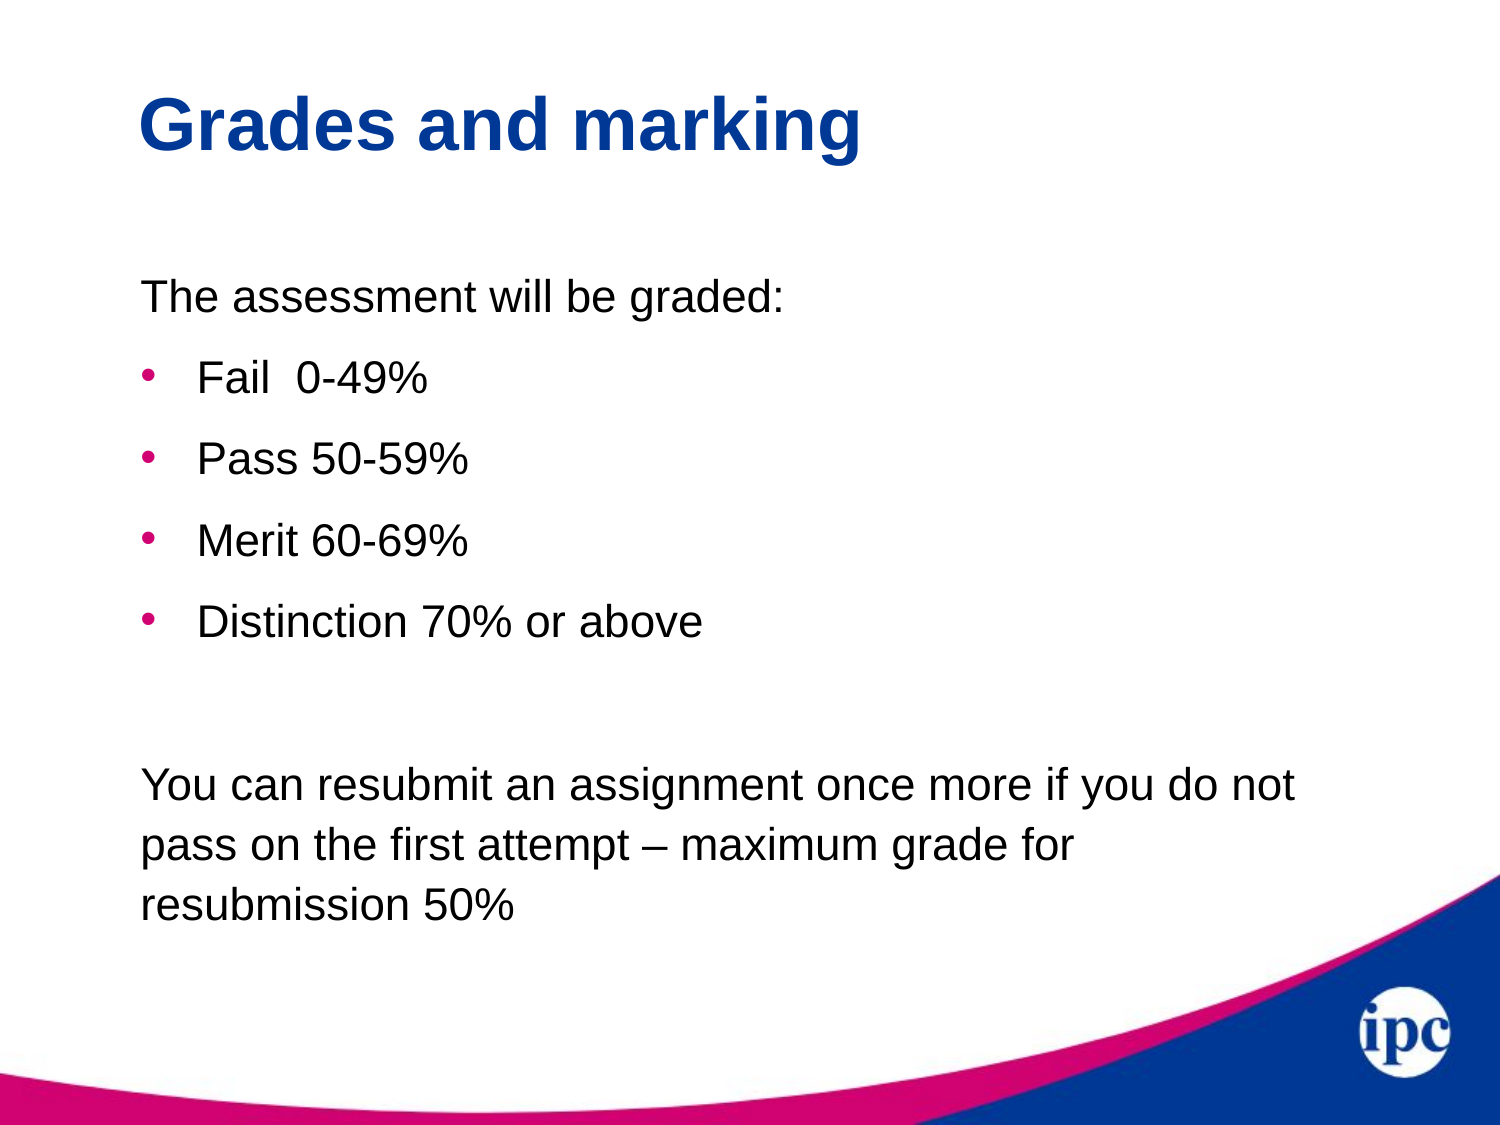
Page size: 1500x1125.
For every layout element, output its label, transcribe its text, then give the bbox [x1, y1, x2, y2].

title Grades and marking [123, 78, 1376, 176]
picture [0, 0, 1500, 1125]
list The assessment will be graded: Fail 0-49% Pass 50-59% Merit 60-69% Distinction 70% or above You can resubmit an assignment once more if you do not pass on the first attempt – maximum grade for resubmission 50% [125, 253, 1352, 876]
